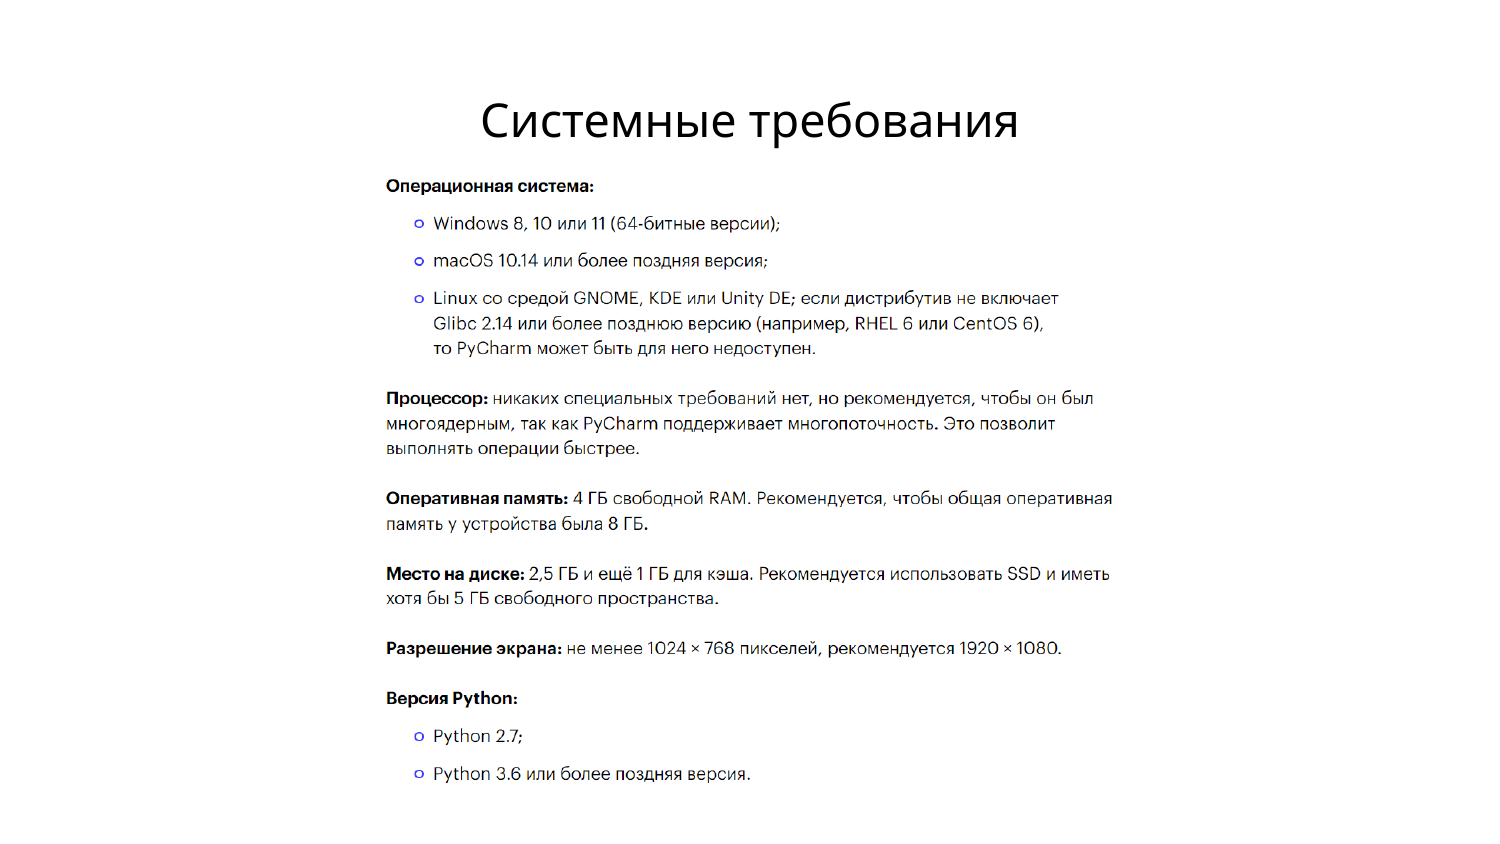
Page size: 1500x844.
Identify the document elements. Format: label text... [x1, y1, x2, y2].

picture [365, 166, 1135, 794]
title Системные требования [51, 72, 1449, 167]
